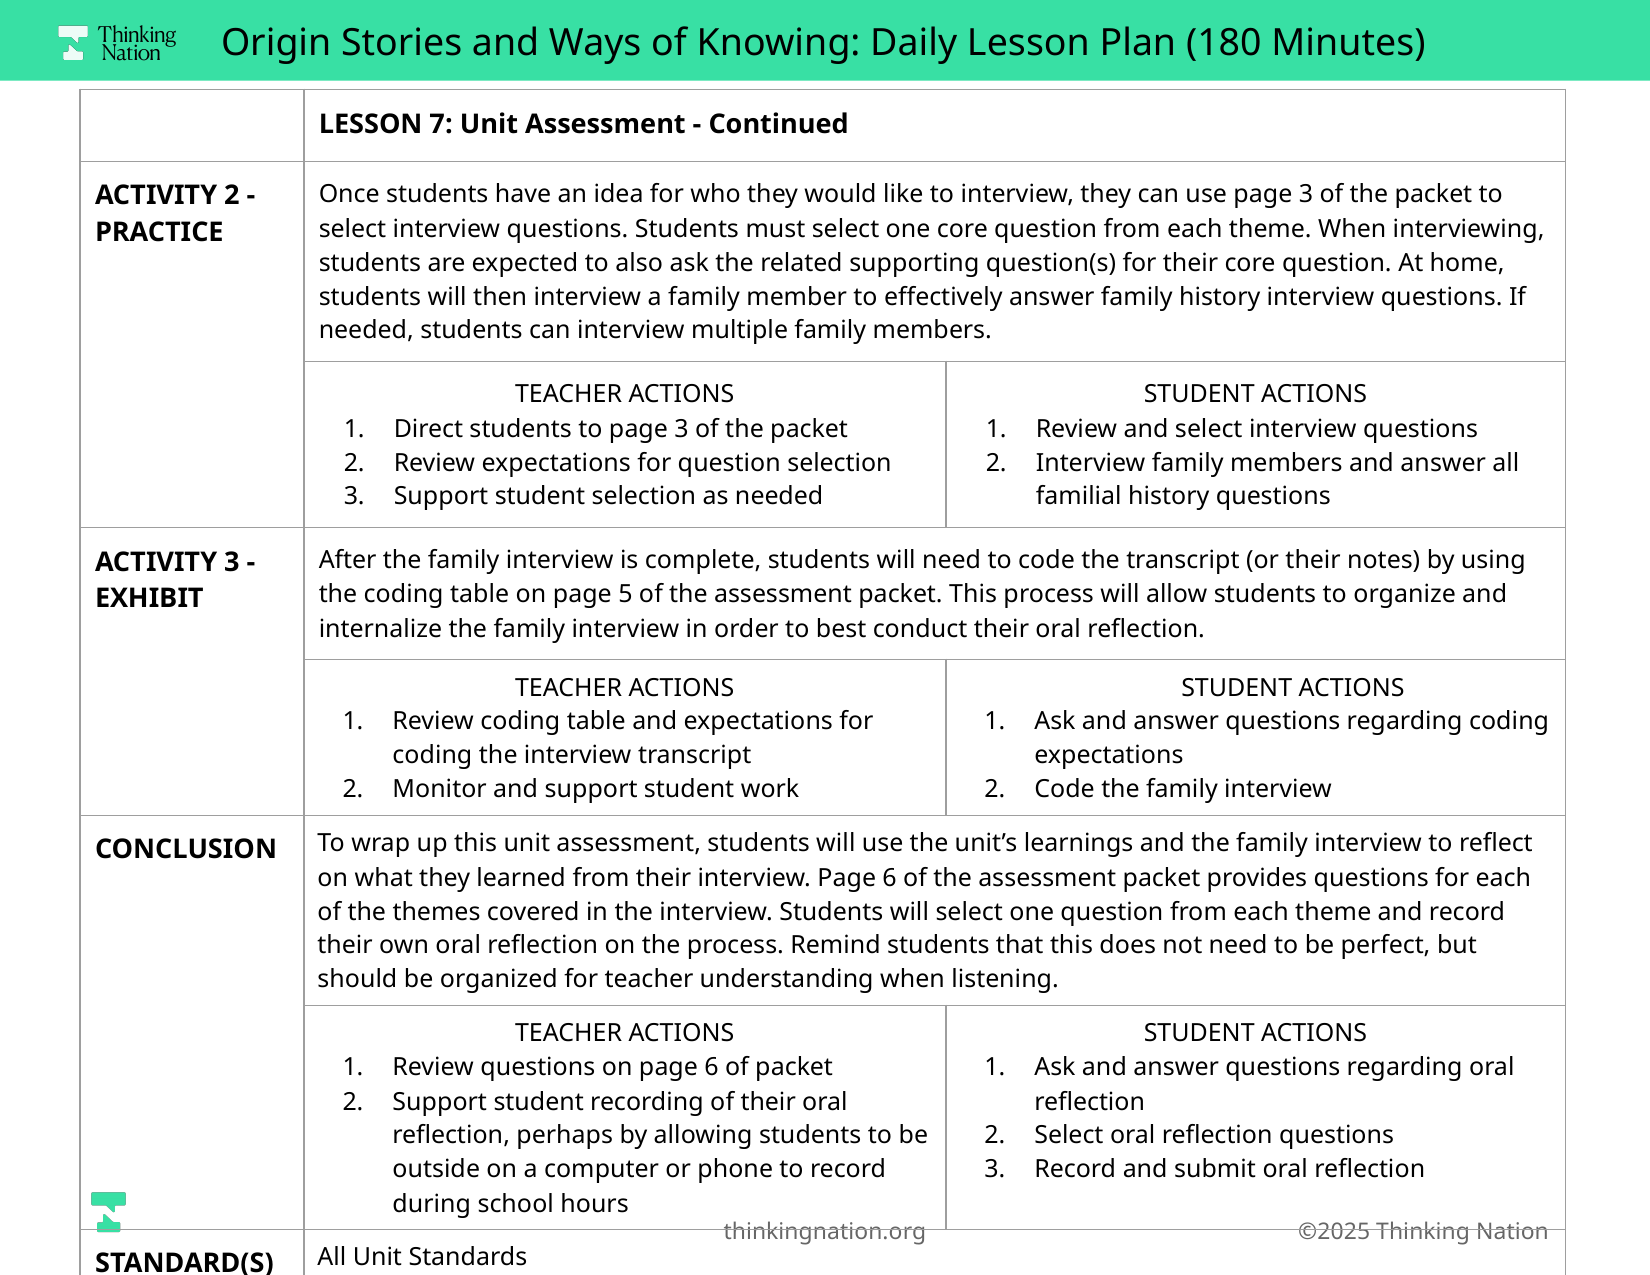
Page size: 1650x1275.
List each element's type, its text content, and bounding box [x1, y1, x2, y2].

table_cell STANDARD(S) [81, 1230, 303, 1275]
table_cell All Unit Standards [305, 1230, 1565, 1275]
table_cell CONCLUSION [81, 816, 303, 1229]
table_cell ACTIVITY 3 - EXHIBIT [81, 528, 303, 815]
table_cell Once students have an idea for who they would like to interview, they can use page 3 of the packet to select interview questions. Students must select one core question from each theme. When interviewing, students are expected to also ask the related supporting question(s) for their core question. At home, students will then interview a family member to effectively answer family history interview questions. If needed, students can interview multiple family members. [305, 162, 1565, 361]
table_cell STUDENT ACTIONS Ask and answer questions regarding coding expectations Code the family interview [947, 660, 1565, 815]
table_cell ACTIVITY 2 - PRACTICE [81, 162, 303, 527]
table_cell TEACHER ACTIONS Direct students to page 3 of the packet Review expectations for question selection Support student selection as needed [305, 362, 945, 527]
picture [45, 14, 180, 71]
table_cell STUDENT ACTIONS Ask and answer questions regarding oral reflection Select oral reflection questions Record and submit oral reflection [947, 1006, 1565, 1229]
table_cell TEACHER ACTIONS Review questions on page 6 of packet Support student recording of their oral reflection, perhaps by allowing students to be outside on a computer or phone to record during school hours [305, 1006, 945, 1229]
table_cell TEACHER ACTIONS Review coding table and expectations for coding the interview transcript Monitor and support student work [305, 660, 945, 815]
text_box Origin Stories and Ways of Knowing: Daily Lesson Plan (180 Minutes) [0, 0, 1650, 81]
table_header [81, 90, 303, 161]
picture [80, 1184, 136, 1240]
table_cell After the family interview is complete, students will need to code the transcript (or their notes) by using the coding table on page 5 of the assessment packet. This process will allow students to organize and internalize the family interview in order to best conduct their oral reflection. [305, 528, 1565, 659]
table_cell To wrap up this unit assessment, students will use the unit’s learnings and the family interview to reflect on what they learned from their interview. Page 6 of the assessment packet provides questions for each of the themes covered in the interview. Students will select one question from each theme and record their own oral reflection on the process. Remind students that this does not need to be perfect, but should be organized for teacher understanding when listening. [305, 816, 1565, 1005]
table_cell STUDENT ACTIONS Review and select interview questions Interview family members and answer all familial history questions [947, 362, 1565, 527]
table_header LESSON 7: Unit Assessment - Continued [305, 90, 1565, 161]
